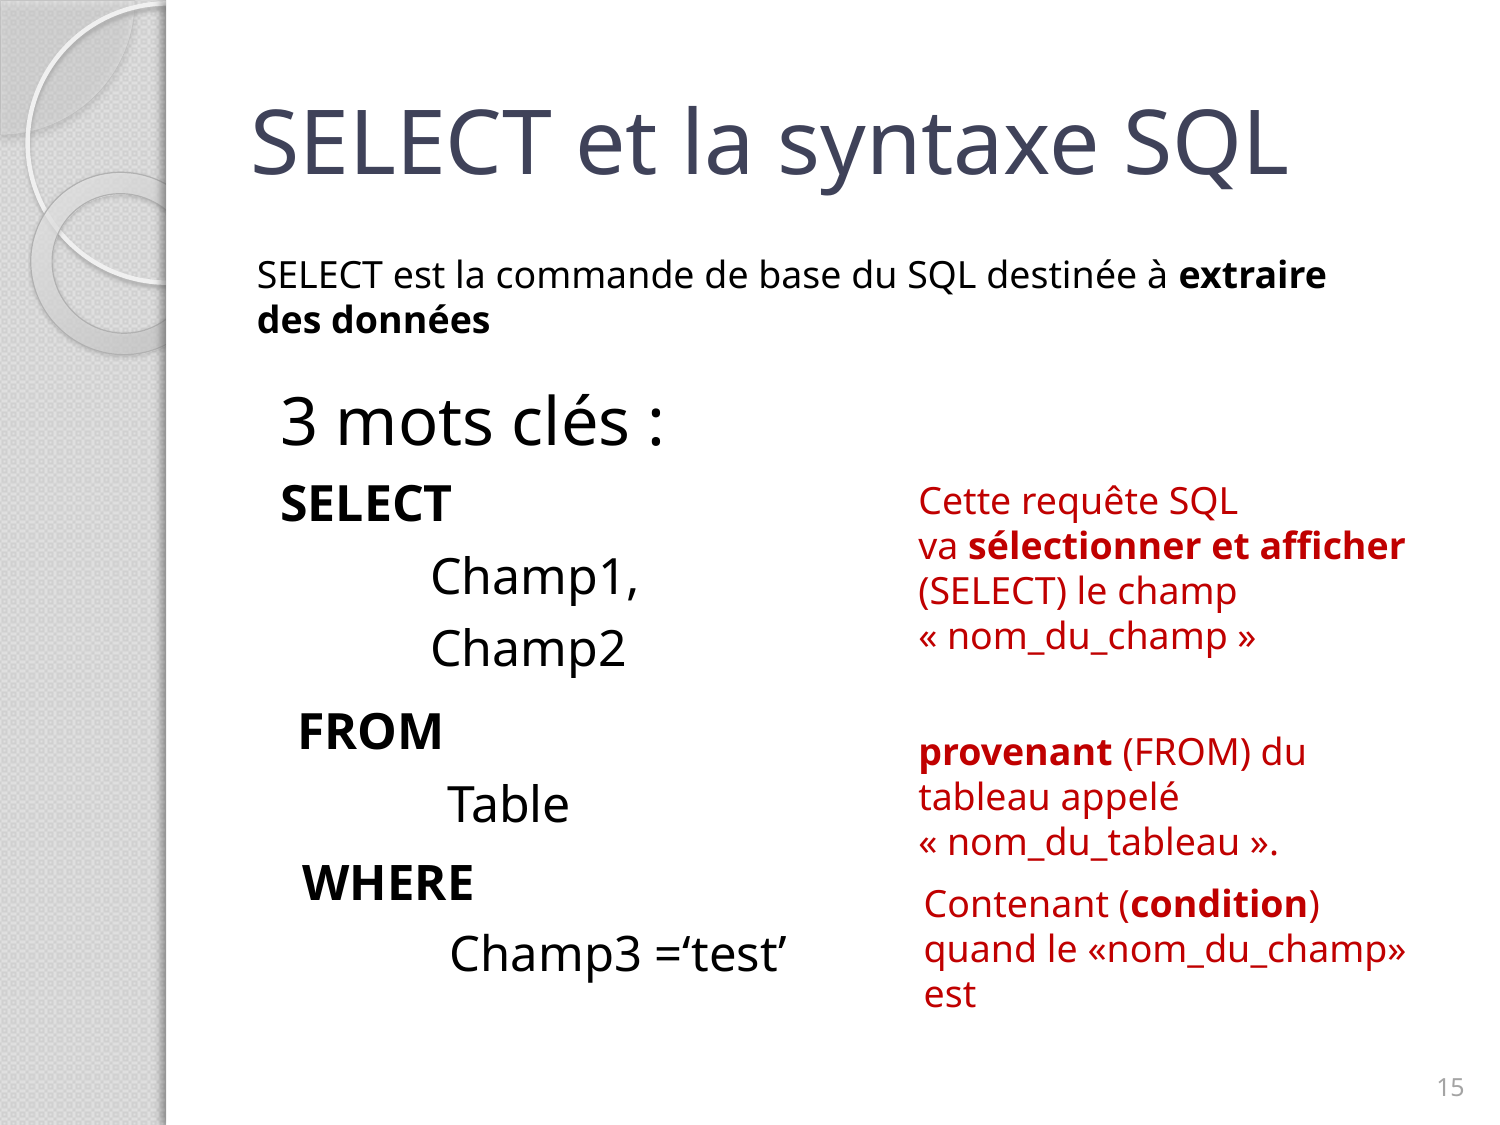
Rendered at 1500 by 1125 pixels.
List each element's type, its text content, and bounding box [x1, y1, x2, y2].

list 3 mots clés : SELECT Champ1, Champ2 [265, 371, 1430, 699]
text_box Contenant (condition) quand le «nom_du_champ» est [909, 872, 1453, 1023]
title SELECT et la syntaxe SQL [235, 45, 1466, 233]
text_box FROM Table [282, 692, 668, 856]
text_box SELECT est la commande de base du SQL destinée à extraire des données [242, 243, 1412, 349]
text_box Cette requête SQL va sélectionner et afficher (SELECT) le champ « nom_du_champ » [903, 469, 1447, 665]
text_box provenant (FROM) du tableau appelé « nom_du_tableau ». [903, 721, 1447, 871]
text_box WHERE Champ3 =‘test’ [287, 843, 809, 1007]
slide_number 15 [1413, 1034, 1488, 1113]
